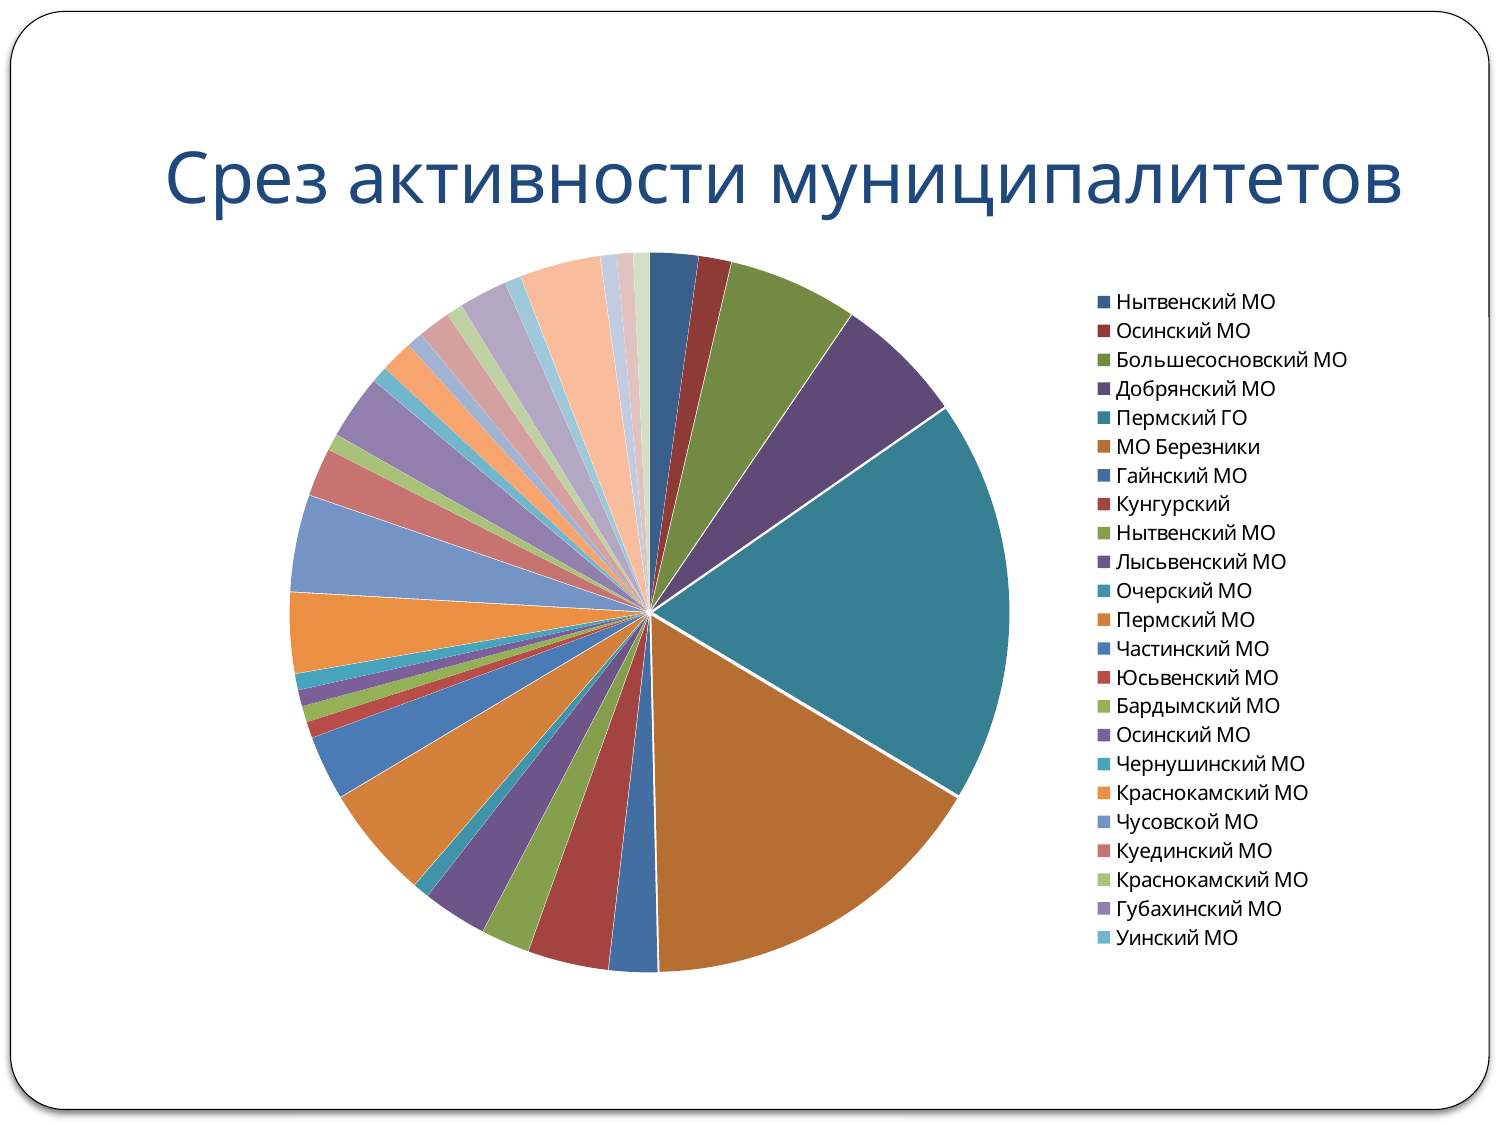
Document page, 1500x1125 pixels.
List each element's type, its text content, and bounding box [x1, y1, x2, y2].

chart [149, 237, 1426, 988]
title Срез активности муниципалитетов [150, 45, 1425, 233]
